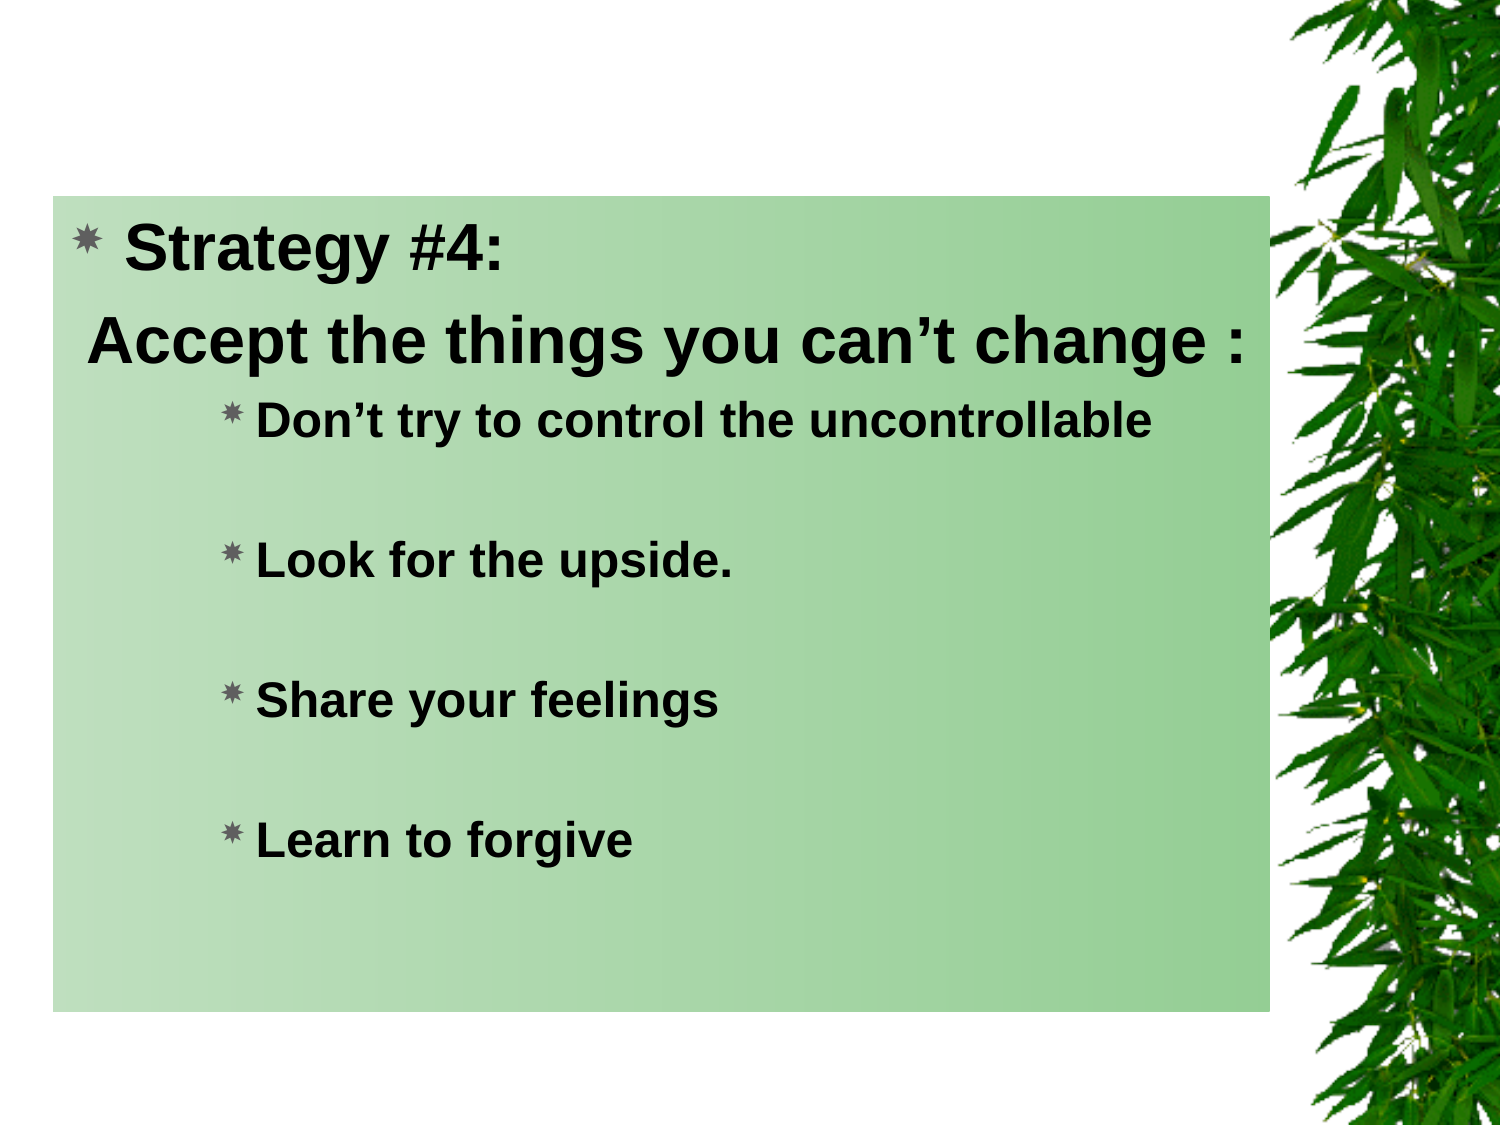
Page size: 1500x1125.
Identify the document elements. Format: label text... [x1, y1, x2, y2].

picture [1206, 0, 1500, 1125]
list Strategy #4: Accept the things you can’t change : Don’t try to control the uncontrollable Look for the upside. Share your feelings Learn to forgive [52, 196, 1271, 1012]
